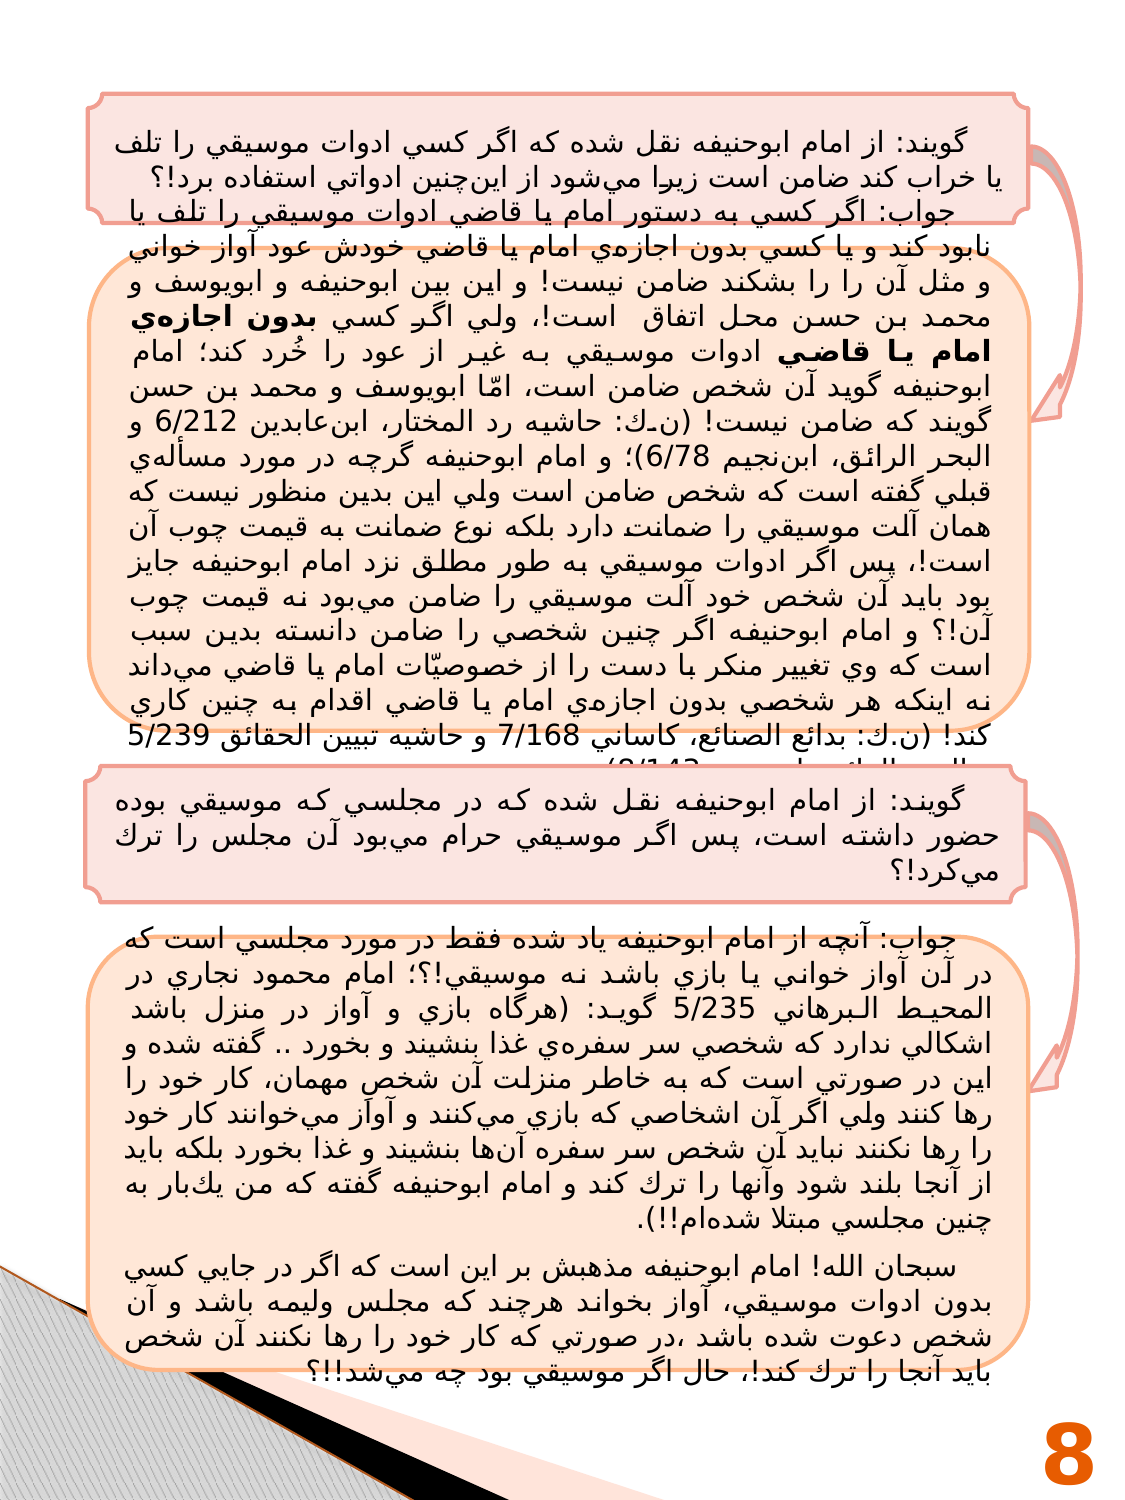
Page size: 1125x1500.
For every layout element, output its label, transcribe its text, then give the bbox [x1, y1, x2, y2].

text_box جواب: آنچه از امام ابوحنيفه ياد شده فقط در مورد مجلسي است كه در آن آواز خواني يا بازي باشد نه موسيقي!؟؛ امام محمود نجاري در المحيط البرهاني 5/235 گويد: (هرگاه بازي و آواز در منزل باشد اشكالي ندارد كه شخصي سر سفره‌ي غذا بنشيند و بخورد .. گفته شده و اين در صورتي است كه به خاطر منزلت آن شخصِ مهمان، كار خود را رها كنند ولي اگر آن اشخاصي كه بازي مي‌كنند و آواز مي‌خوانند كار خود را رها نكنند نبايد آن شخص سر سفره آن‌ها بنشيند و غذا بخورد بلكه بايد از آنجا بلند شود وآنها را ترك كند و امام ابوحنيفه گفته كه من يك‌بار به چنين مجلسي مبتلا شده‌ام!!). سبحان الله! امام ابوحنيفه مذهبش بر اين است كه اگر در جايي كسي بدون ادوات موسيقي، آواز بخواند هرچند كه مجلس وليمه باشد و آن شخص دعوت شده باشد ،در صورتي كه كار خود را رها نكنند آن شخص بايد آنجا را ترك كند!، حال اگر موسيقي بود چه مي‌شد!!؟ [85, 934, 1031, 1373]
text_box [169, 1373, 399, 1500]
text_box [3, 1276, 92, 1330]
text_box گويند: از امام ابوحنيفه نقل شده كه در مجلسي كه موسيقي بوده حضور داشته است، پس اگر موسيقي حرام مي‌بود آن مجلس را ترك مي‌كرد!؟ [83, 763, 1028, 905]
text_box [1025, 811, 1080, 1094]
text_box 80 [1003, 1394, 1125, 1500]
text_box [1029, 144, 1083, 423]
text_box جواب: اگر كسي به دستور امام يا قاضي ادوات موسيقي را تلف يا نابود كند و يا كسي بدون اجازه‌ي امام يا قاضي خودش عود آواز خواني و مثل آن را را بشكند ضامن نيست! و اين بين ابوحنيفه و ابويوسف و محمد بن حسن محل اتفاق است!، ولي اگر كسي بدون اجازه‌ي امام يا قاضي ادوات موسيقي به غير از عود را خُرد كند؛ امام ابوحنيفه گويد آن شخص ضامن است، امّا ابويوسف و محمد بن حسن گويند كه ضامن نيست! (ن.ك: حاشيه رد المختار، ابن‌عابدين 6/212 و البحر الرائق، ابن‌نجيم 6/78)؛ و امام ابوحنيفه گرچه در مورد مسأله‌ي قبلي گفته است كه شخص ضامن است ولي اين بدين منظور نيست كه همان آلت موسيقي را ضمانت دارد بلكه نوع ضمانت به قيمت چوب آن است!، پس اگر ادوات موسيقي به طور مطلق نزد امام ابوحنيفه جايز بود بايد آن شخص خود آلت موسيقي را ضامن مي‌بود نه قيمت چوب آن!؟ و امام ابوحنيفه اگر چنين شخصي را ضامن دانسته بدين سبب است كه وي تغيير منكر با دست را از خصوصيّات امام يا قاضي مي‌داند نه اينكه هر شخصي بدون اجازه‌ي امام يا قاضي اقدام به چنين كاري كند! (ن.ك: بدائع الصنائع، كاساني 7/168 و حاشيه تبيين الحقائق 5/239 و البحر الرائق، ابن‌نجيم 8/143). [86, 245, 1032, 733]
text_box گويند: از امام ابوحنيفه نقل شده كه اگر كسي ادوات موسيقي را تلف يا خراب كند ضامن است زيرا مي‌شود از اين‌چنين ادواتي استفاده برد!؟ [85, 91, 1031, 226]
